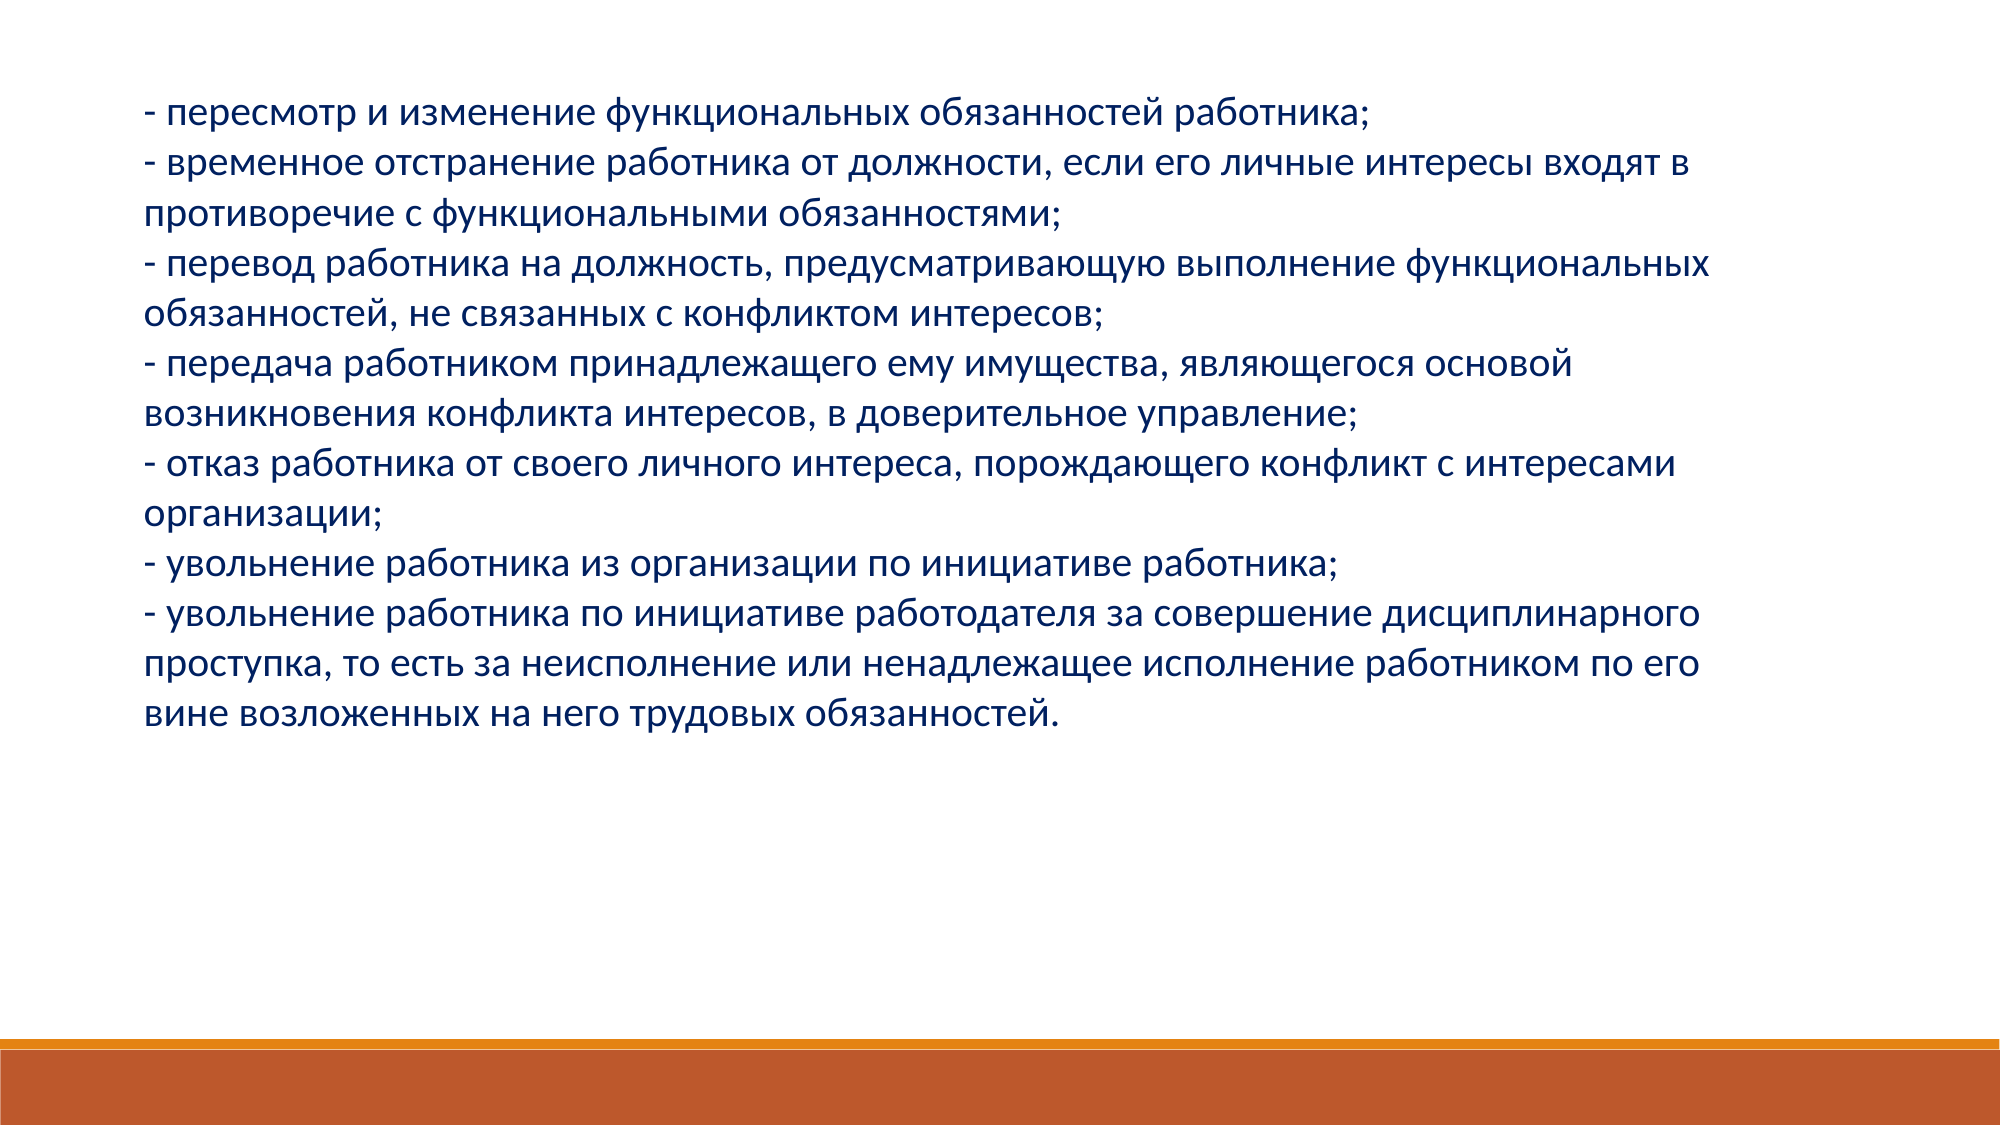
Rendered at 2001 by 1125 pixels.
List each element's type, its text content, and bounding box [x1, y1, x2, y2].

text_box - пересмотр и изменение функциональных обязанностей работника; - временное отстранение работника от должности, если его личные интересы входят в противоречие с функциональными обязанностями; - перевод работника на должность, предусматривающую выполнение функциональных обязанностей, не связанных с конфликтом интересов; - передача работником принадлежащего ему имущества, являющегося основой возникновения конфликта интересов, в доверительное управление; - отказ работника от своего личного интереса, порождающего конфликт с интересами организации; - увольнение работника из организации по инициативе работника; - увольнение работника по инициативе работодателя за совершение дисциплинарного проступка, то есть за неисполнение или ненадлежащее исполнение работником по его вине возложенных на него трудовых обязанностей. [129, 76, 1765, 742]
